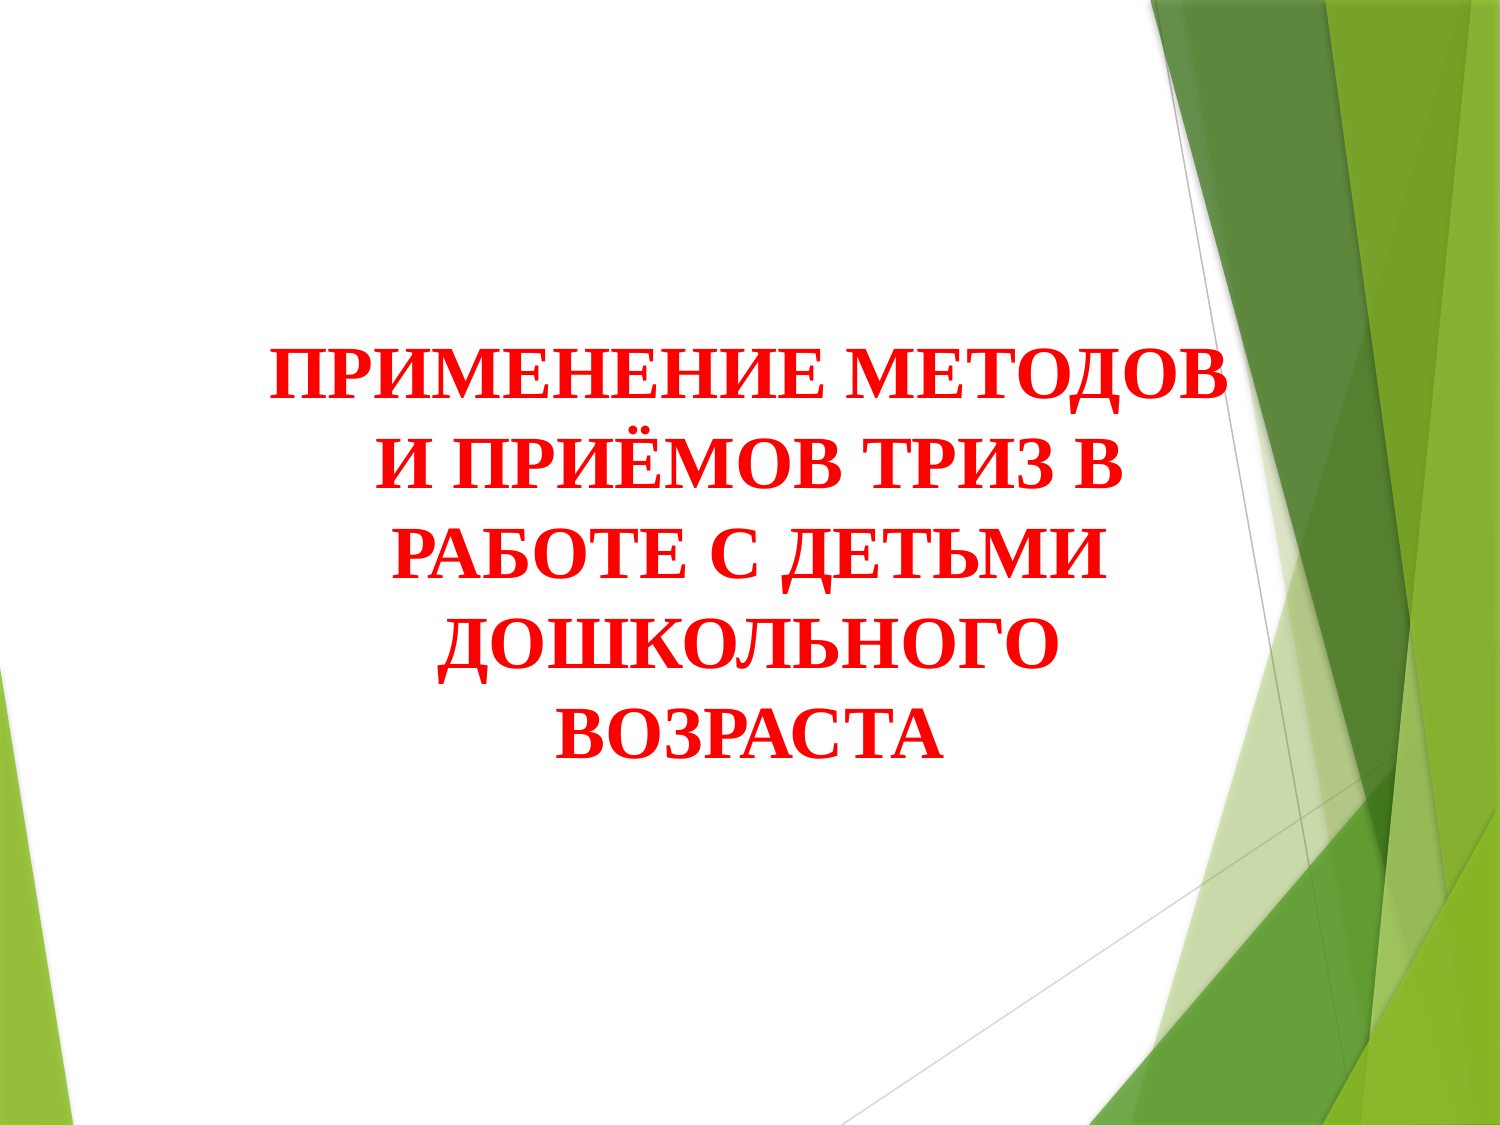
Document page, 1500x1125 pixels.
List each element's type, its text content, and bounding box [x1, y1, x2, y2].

text_box Применение методов и приёмов триз в работе с детьми дошкольного возраста [249, 246, 1251, 782]
